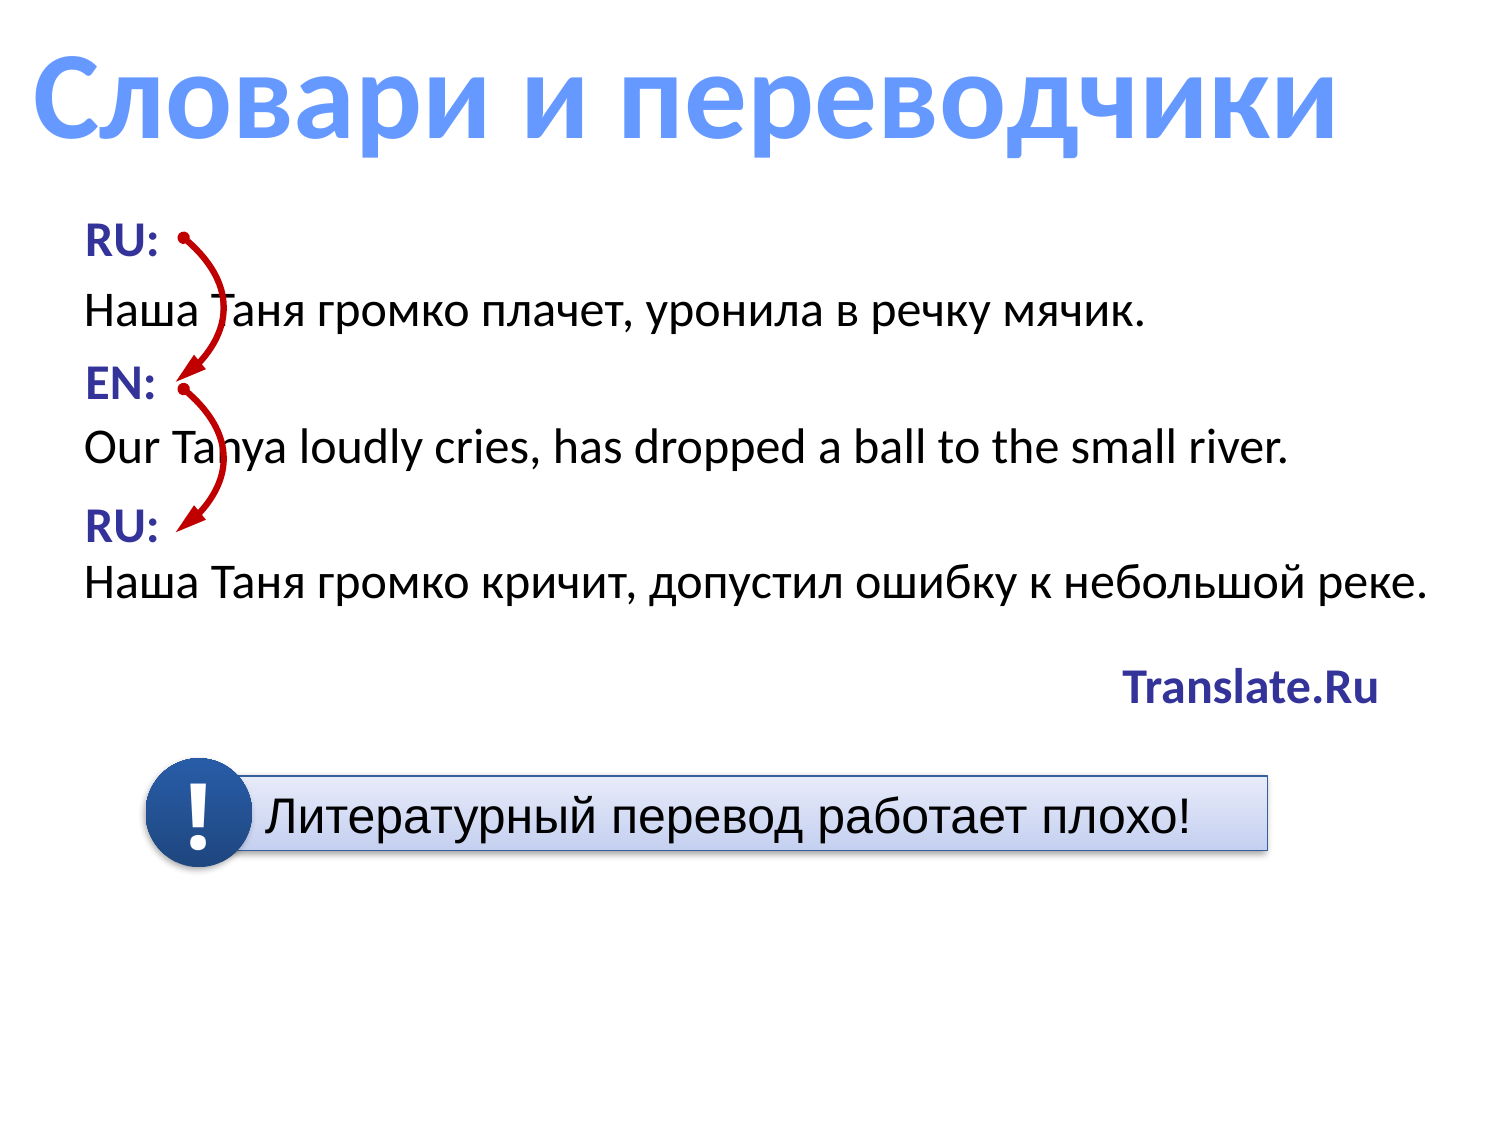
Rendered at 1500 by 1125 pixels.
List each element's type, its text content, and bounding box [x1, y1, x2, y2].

text_box RU: [70, 484, 175, 560]
text_box Translate.Ru [1107, 645, 1395, 721]
text_box RU: [70, 199, 175, 275]
text_box EN: [70, 342, 172, 417]
text_box Our Tanya loudly cries, has dropped a ball to the small river. [202, 405, 1446, 481]
text_box Our Tanya loudly cries, has dropped a ball to the small river. [69, 405, 182, 481]
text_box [145, 758, 1268, 868]
text_box Наша Таня громко плачет, уронила в речку мячик. [69, 269, 181, 344]
text_box [175, 384, 223, 533]
text_box Наша Таня громко плачет, уронила в речку мячик. [213, 269, 1446, 344]
title Словари и переводчики [0, 49, 1374, 127]
text_box Наша Таня громко кричит, допустил ошибку к небольшой реке. [69, 541, 1446, 616]
text_box [175, 233, 223, 382]
